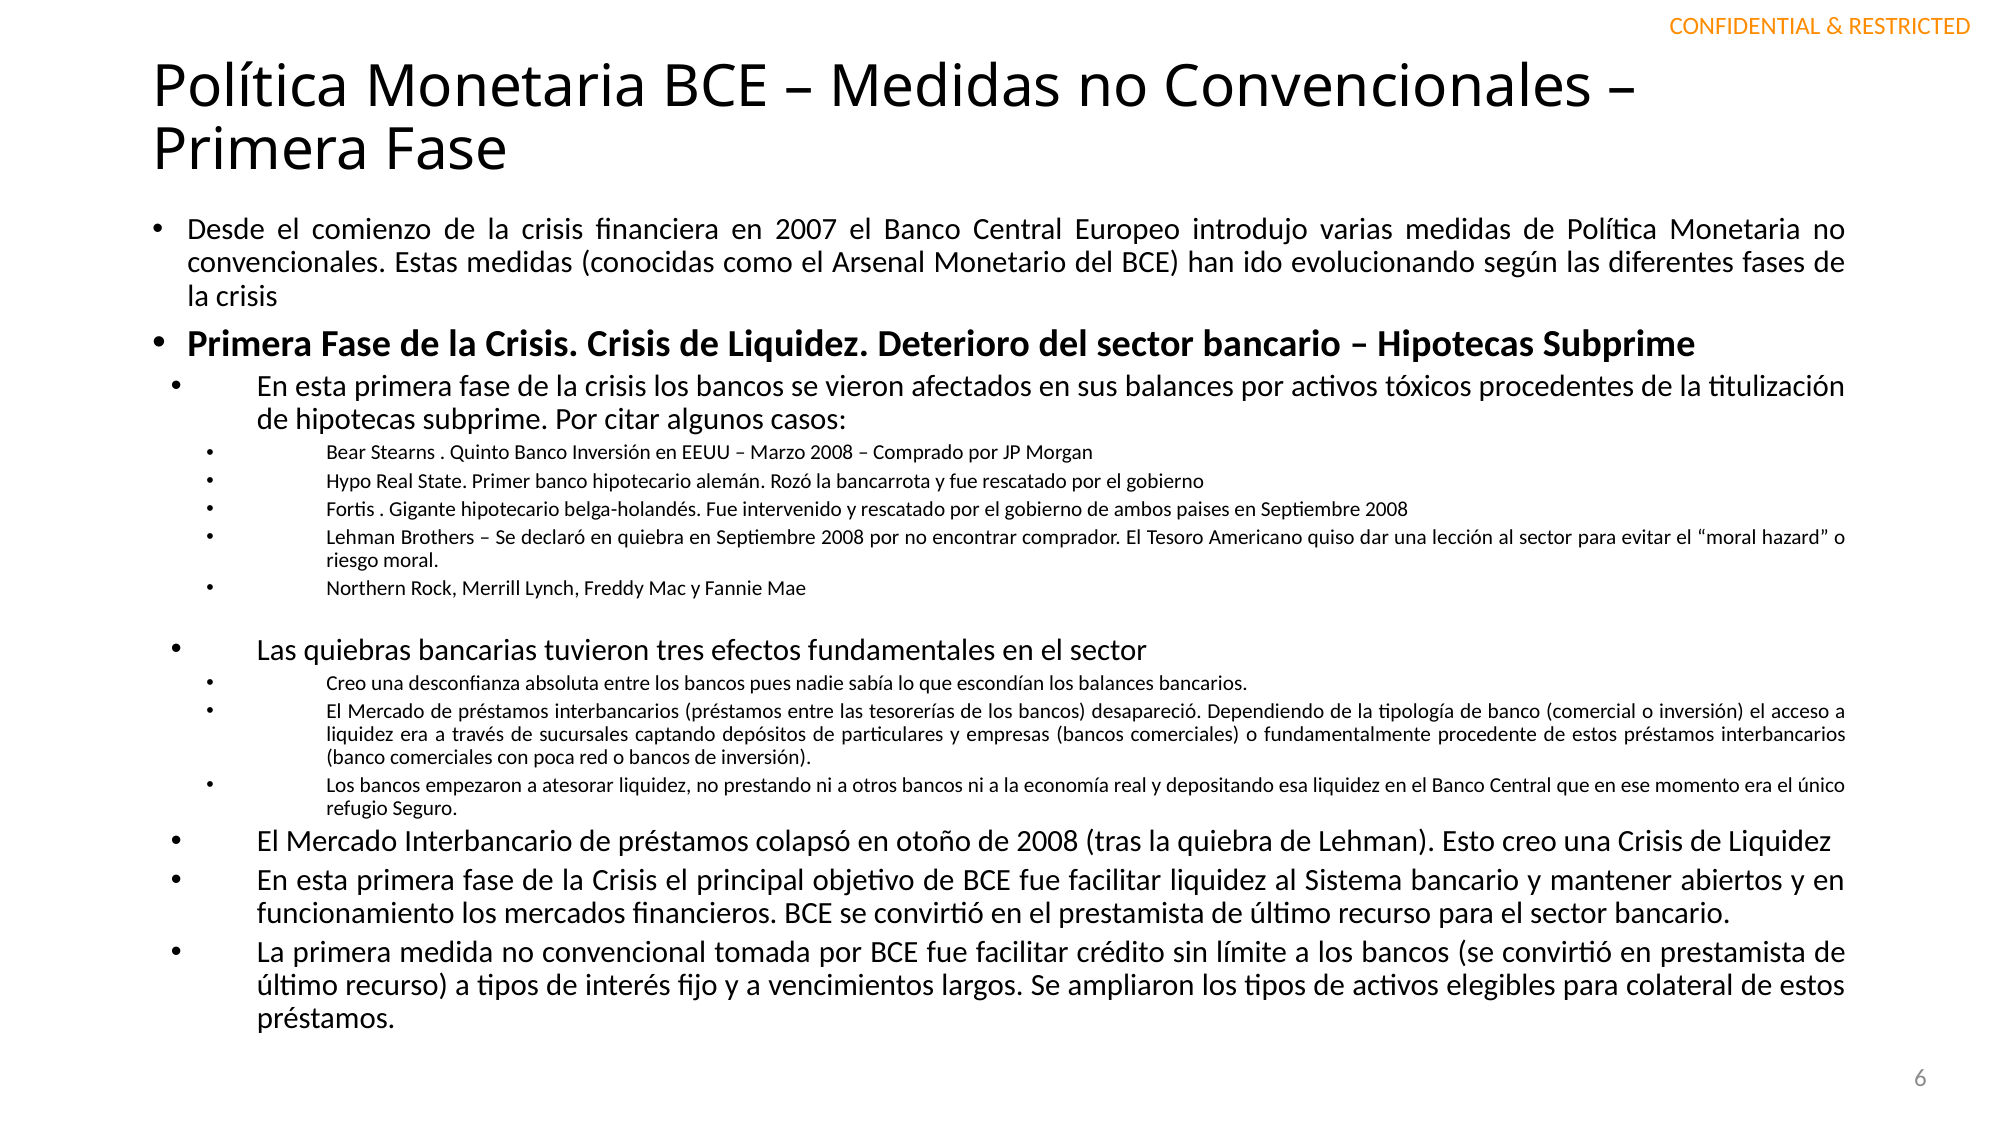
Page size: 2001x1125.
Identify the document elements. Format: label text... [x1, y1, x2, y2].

footer 6 [1881, 1046, 1960, 1107]
list Desde el comienzo de la crisis financiera en 2007 el Banco Central Europeo introdujo varias medidas de Política Monetaria no convencionales. Estas medidas (conocidas como el Arsenal Monetario del BCE) han ido evolucionando según las diferentes fases de la crisis Primera Fase de la Crisis. Crisis de Liquidez. Deterioro del sector bancario – Hipotecas Subprime En esta primera fase de la crisis los bancos se vieron afectados en sus balances por activos tóxicos procedentes de la titulización de hipotecas subprime. Por citar algunos casos: Bear Stearns . Quinto Banco Inversión en EEUU – Marzo 2008 – Comprado por JP Morgan Hypo Real State. Primer banco hipotecario alemán. Rozó la bancarrota y fue rescatado por el gobierno Fortis . Gigante hipotecario belga-holandés. Fue intervenido y rescatado por el gobierno de ambos paises en Septiembre 2008 Lehman Brothers – Se declaró en quiebra en Septiembre 2008 por no encontrar comprador. El Tesoro Americano quiso dar una lección al sector para evitar el “moral hazard” o riesgo moral. Northern Rock, Merrill Lynch, Freddy Mac y Fannie Mae Las quiebras bancarias tuvieron tres efectos fundamentales en el sector Creo una desconfianza absoluta entre los bancos pues nadie sabía lo que escondían los balances bancarios. El Mercado de préstamos interbancarios (préstamos entre las tesorerías de los bancos) desapareció. Dependiendo de la tipología de banco (comercial o inversión) el acceso a liquidez era a través de sucursales captando depósitos de particulares y empresas (bancos comerciales) o fundamentalmente procedente de estos préstamos interbancarios (banco comerciales con poca red o bancos de inversión). Los bancos empezaron a atesorar liquidez, no prestando ni a otros bancos ni a la economía real y depositando esa liquidez en el Banco Central que en ese momento era el único refugio Seguro. El Mercado Interbancario de préstamos colapsó en otoño de 2008 (tras la quiebra de Lehman). Esto creo una Crisis de Liquidez En esta primera fase de la Crisis el principal objetivo de BCE fue facilitar liquidez al Sistema bancario y mantener abiertos y en funcionamiento los mercados financieros. BCE se convirtió en el prestamista de último recurso para el sector bancario. La primera medida no convencional tomada por BCE fue facilitar crédito sin límite a los bancos (se convirtió en prestamista de último recurso) a tipos de interés fijo y a vencimientos largos. Se ampliaron los tipos de activos elegibles para colateral de estos préstamos. [137, 205, 1863, 1087]
title Política Monetaria BCE – Medidas no Convencionales – Primera Fase [137, 59, 1863, 178]
